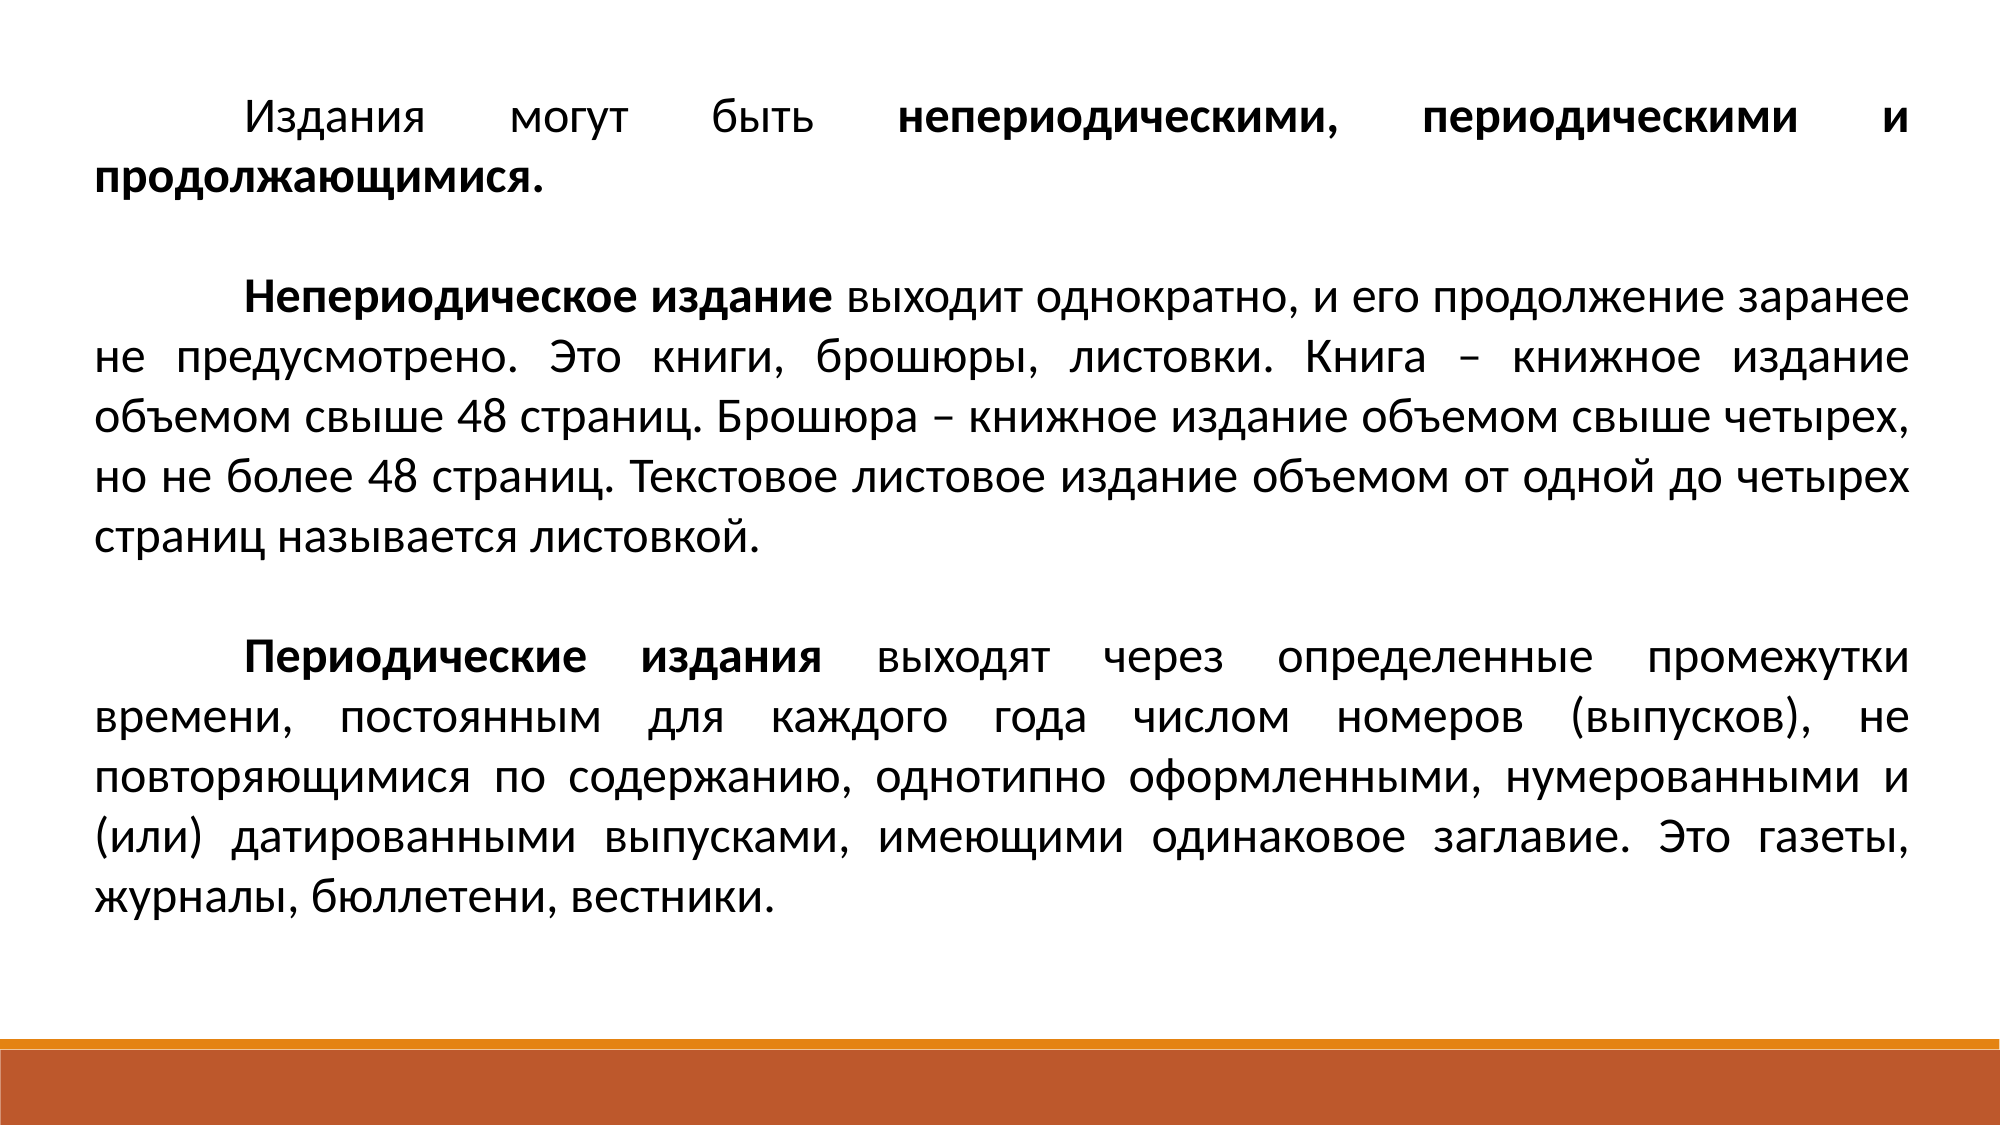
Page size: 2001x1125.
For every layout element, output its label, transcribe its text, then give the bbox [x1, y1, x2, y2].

text_box Издания могут быть непериодическими, периодическими и продолжающимися. Непериодическое издание выходит однократно, и его продолжение заранее не предусмотрено. Это книги, брошюры, листовки. Книга – книжное издание объемом свыше 48 страниц. Брошюра – книжное издание объемом свыше четырех, но не более 48 страниц. Текстовое листовое издание объемом от одной до четырех страниц называется листовкой. Периодические издания выходят через определенные промежутки времени, постоянным для каждого года числом номеров (выпусков), не повторяющимися по содержанию, однотипно оформленными, нумерованными и (или) датированными выпусками, имеющими одинаковое заглавие. Это газеты, журналы, бюллетени, вестники. [79, 75, 1925, 931]
